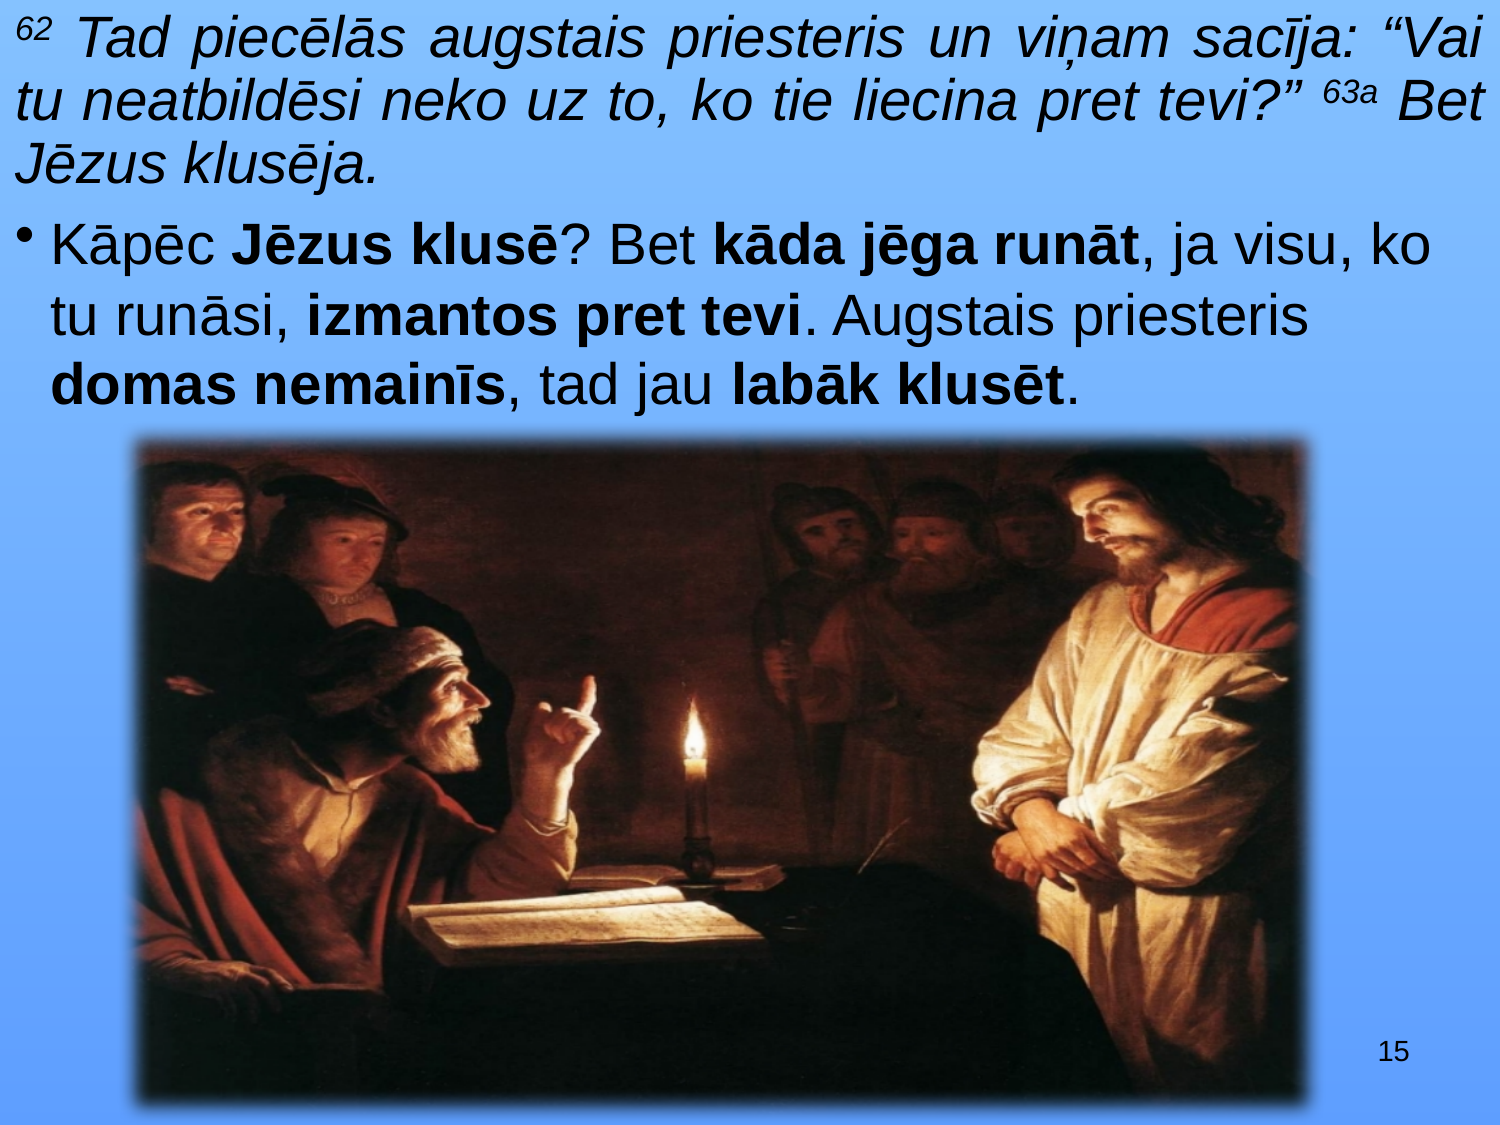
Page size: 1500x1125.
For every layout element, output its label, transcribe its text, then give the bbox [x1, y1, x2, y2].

picture [116, 421, 1326, 1125]
text_box Kāpēc Jēzus klusē? Bet kāda jēga runāt, ja visu, ko tu runāsi, izmantos pret tevi. Augstais priesteris domas nemainīs, tad jau labāk klusēt. [0, 199, 1500, 424]
slide_number 15 [1331, 1024, 1426, 1103]
list 62 Tad piecēlās augstais priesteris un viņam sacīja: “Vai tu neatbildēsi neko uz to, ko tie liecina pret tevi?” 63a Bet Jēzus klusēja. [0, 0, 1500, 178]
